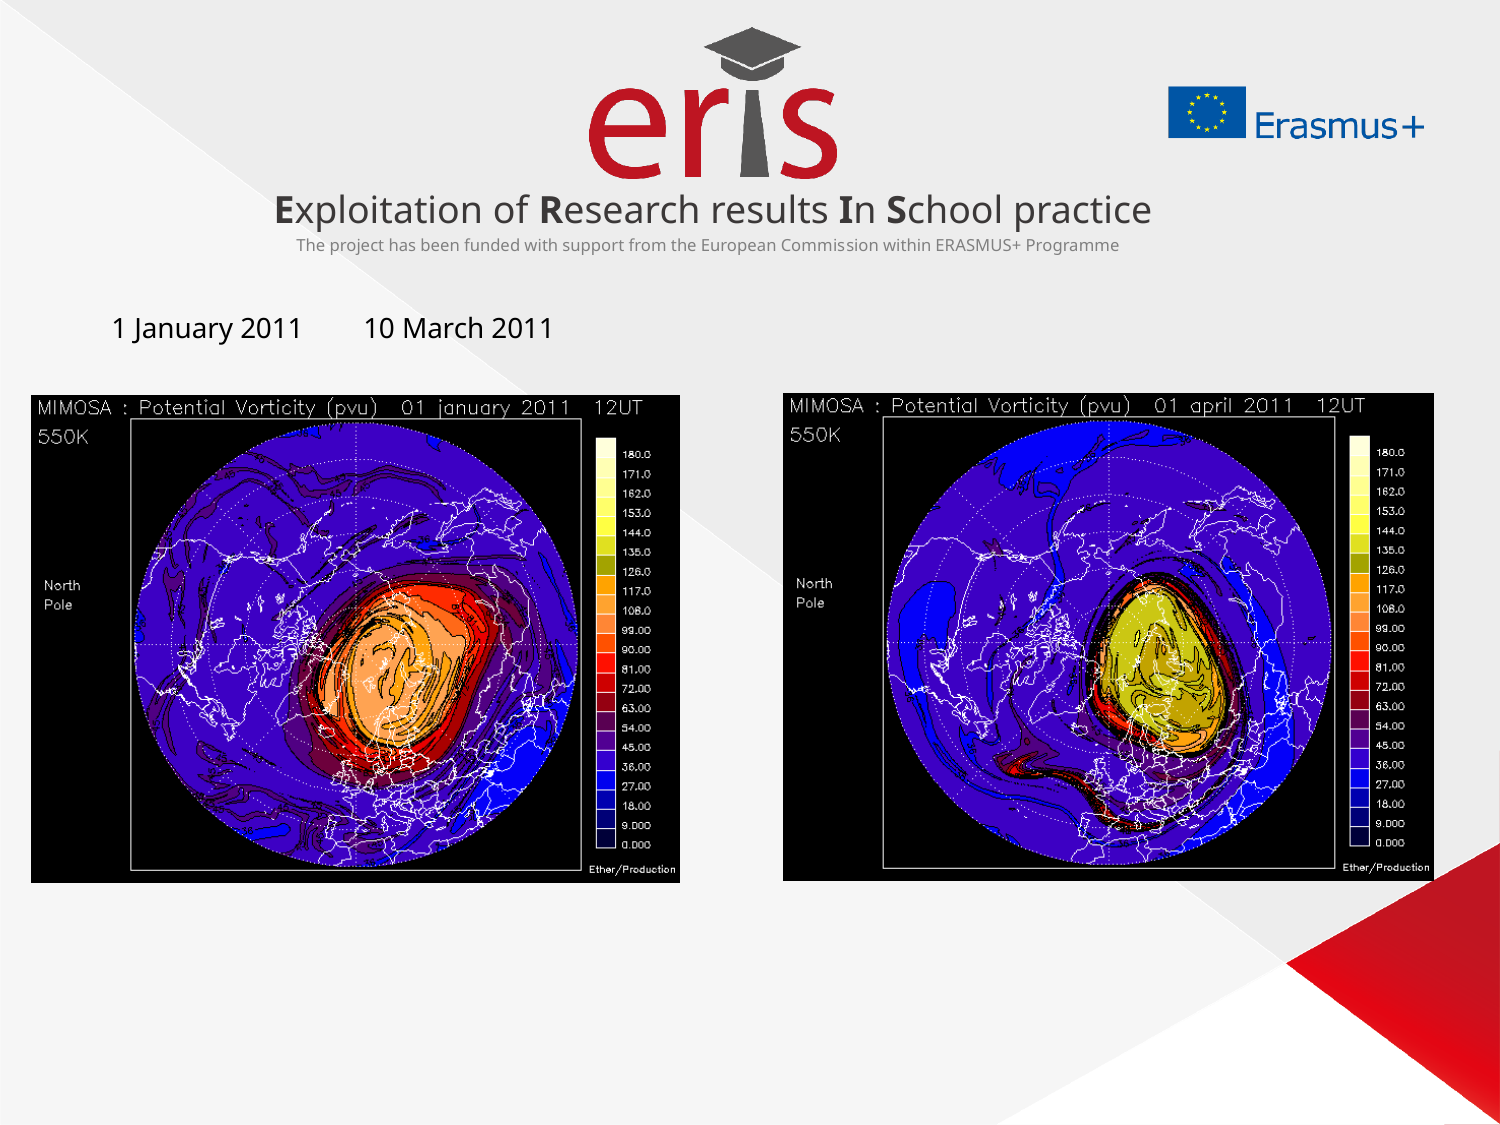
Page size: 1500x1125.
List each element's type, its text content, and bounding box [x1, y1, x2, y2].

picture [0, 0, 1500, 1125]
title 1 January 2011 10 March 2011 [96, 288, 1372, 357]
